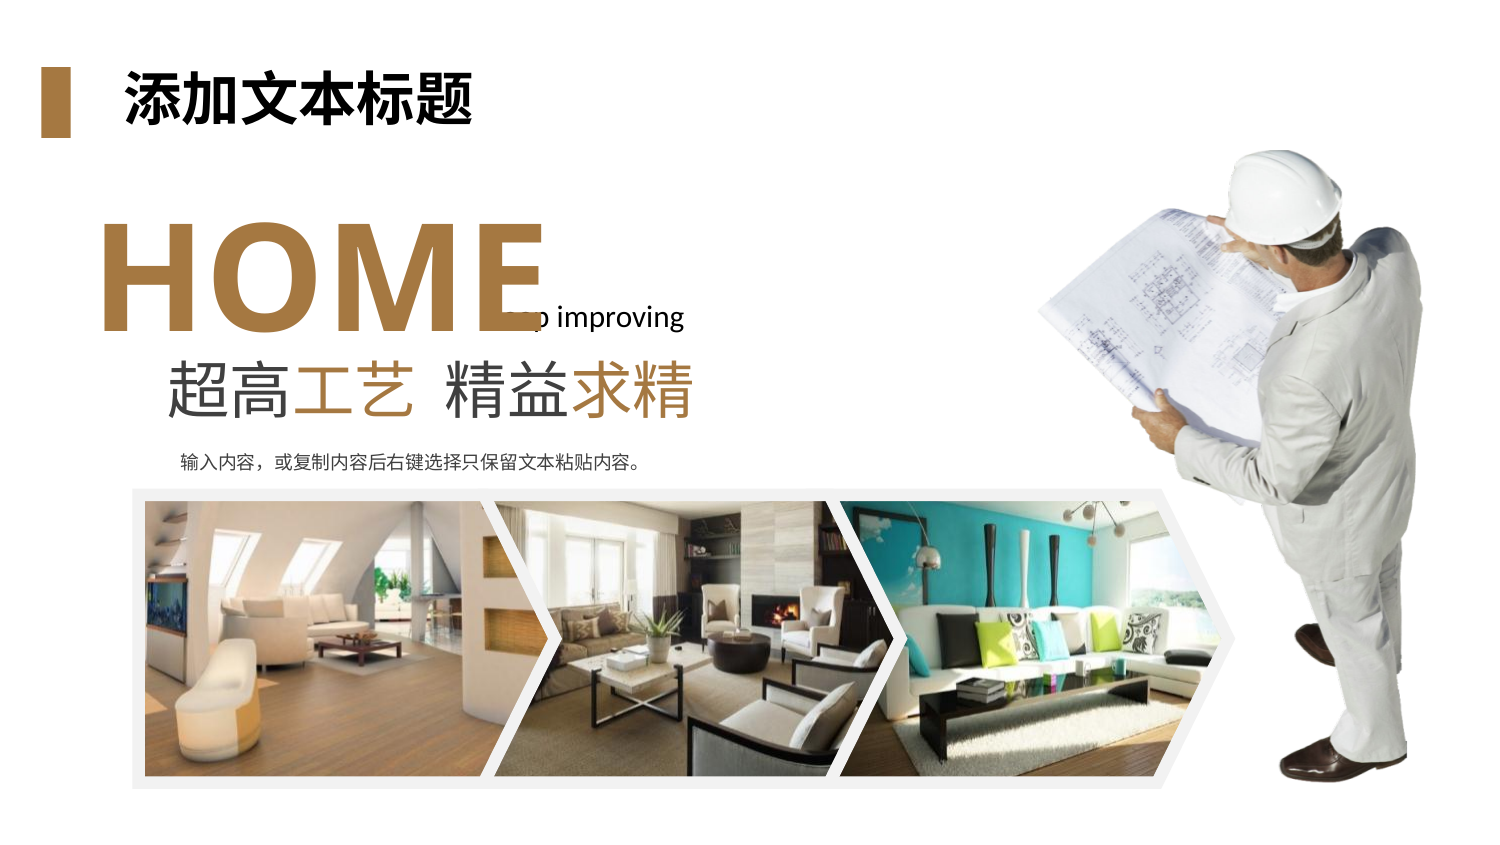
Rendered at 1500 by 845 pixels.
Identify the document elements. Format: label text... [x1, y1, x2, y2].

text_box Keep improving [566, 289, 700, 342]
text_box [831, 493, 1159, 784]
picture [1033, 150, 1424, 783]
text_box 超高工艺 精益求精 [152, 343, 710, 434]
text_box 输入内容，或复制内容后右键选择只保留文本粘贴内容。 [165, 438, 711, 481]
text_box 添加文本标题 [108, 54, 633, 140]
text_box [485, 493, 902, 784]
text_box [137, 493, 557, 784]
text_box HOME [76, 173, 566, 369]
